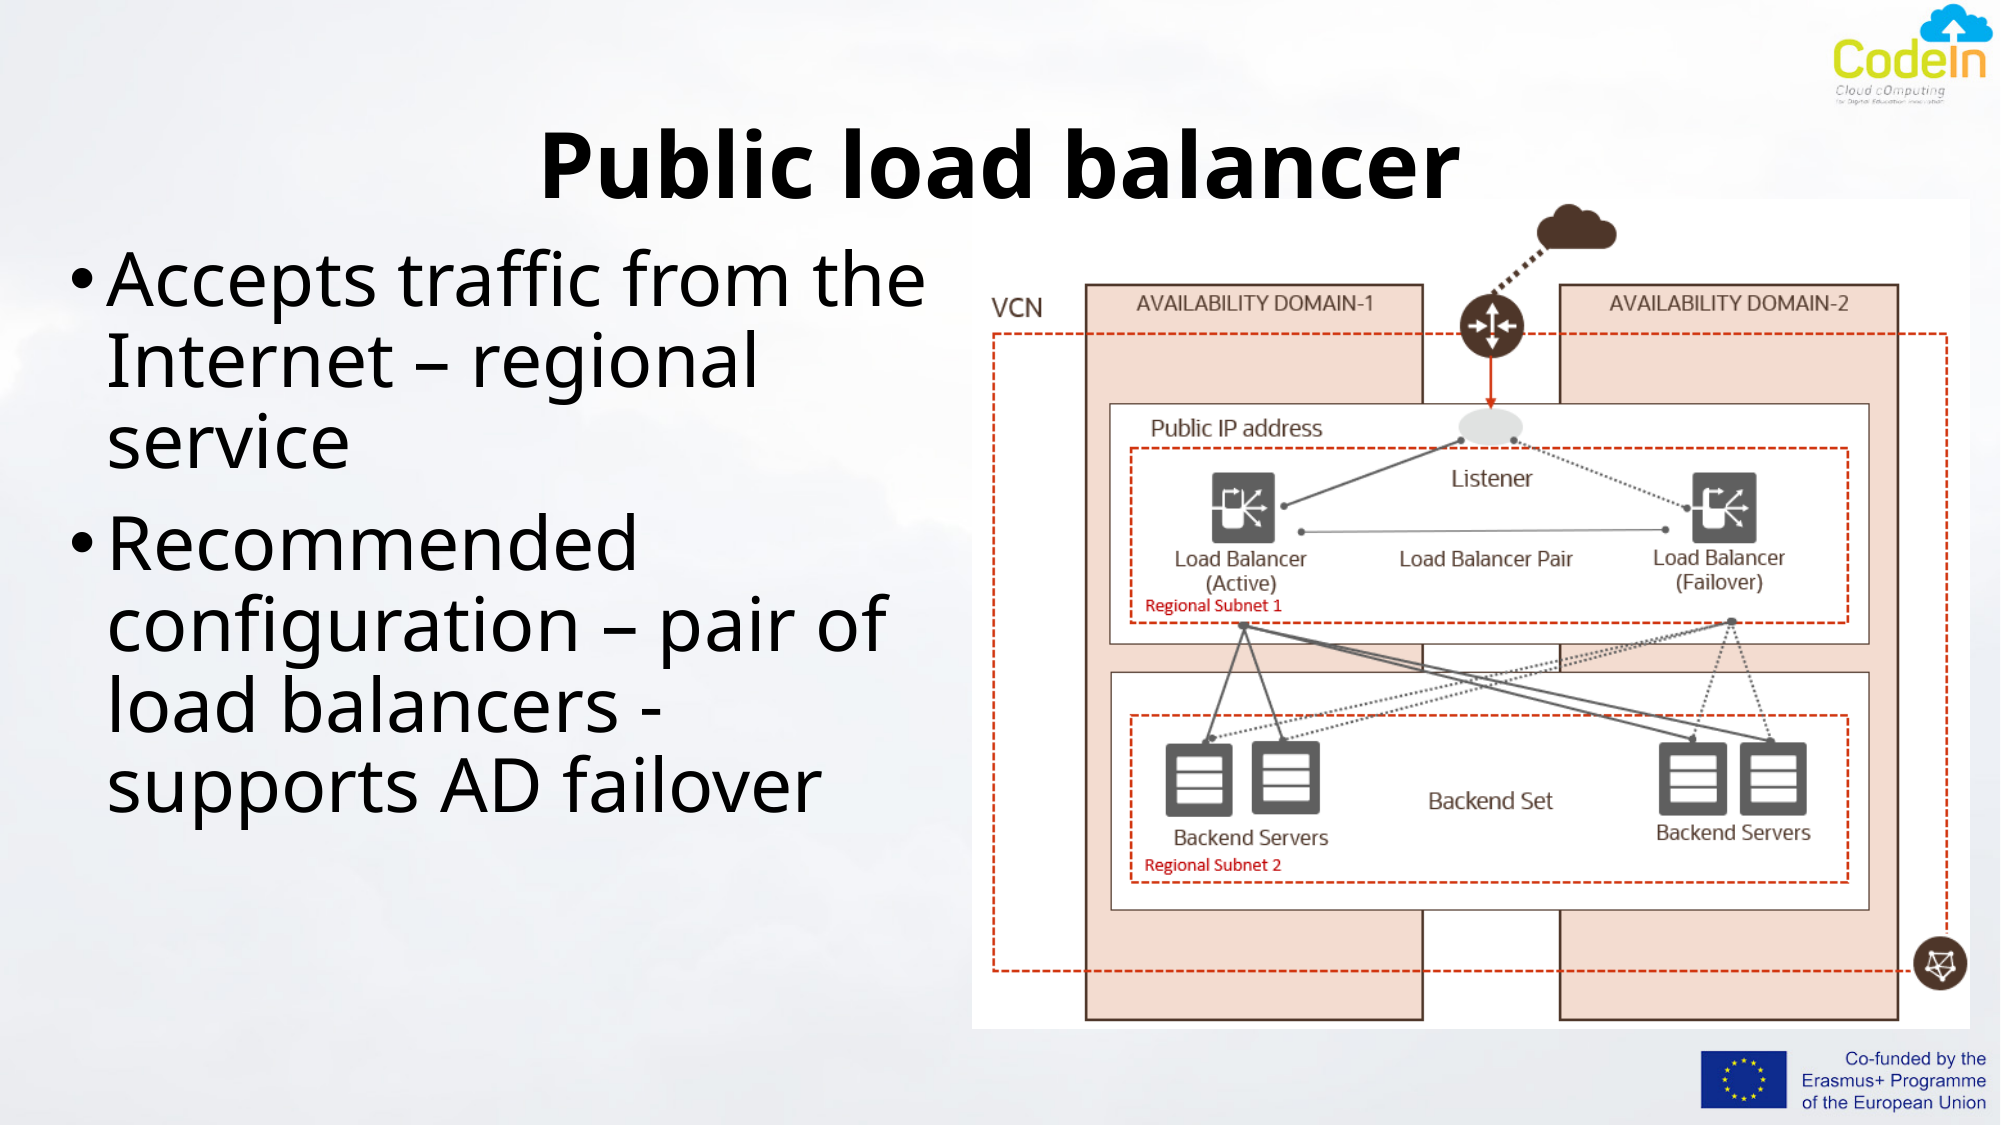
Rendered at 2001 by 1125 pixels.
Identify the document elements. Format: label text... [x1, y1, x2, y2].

picture [0, 0, 2001, 1125]
list Accepts traffic from the Internet – regional service Recommended configuration – pair of load balancers - supports AD failover [54, 234, 958, 1029]
title Public load balancer [137, 59, 1863, 278]
